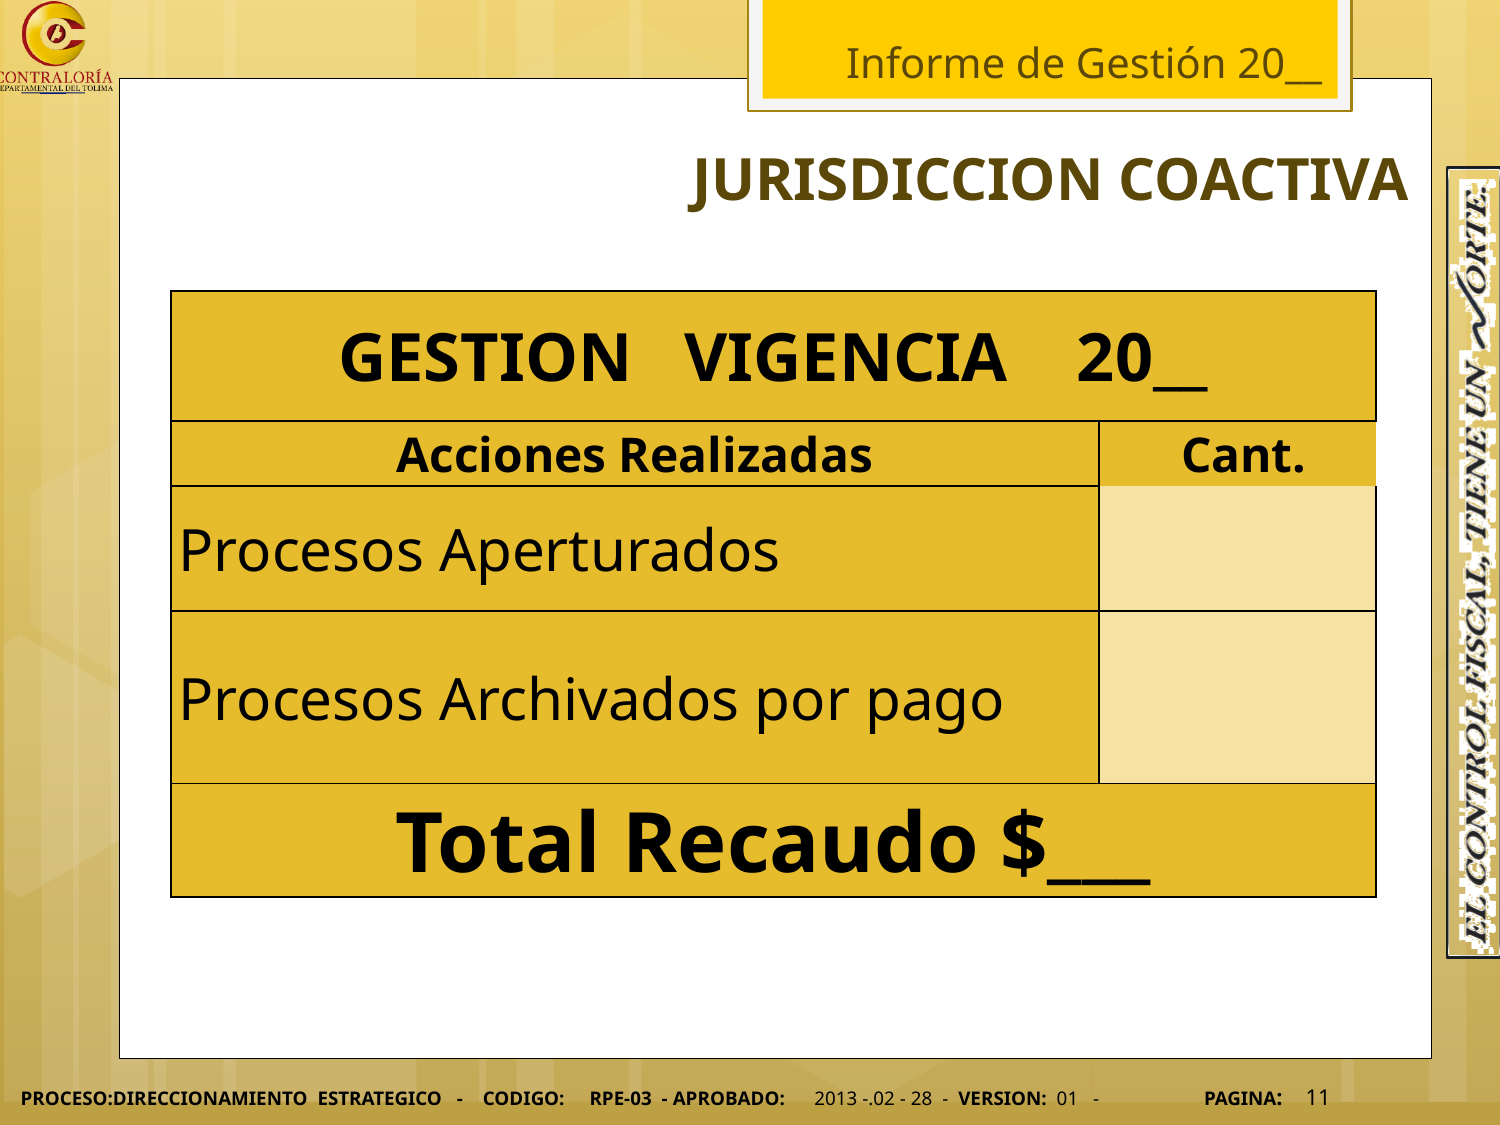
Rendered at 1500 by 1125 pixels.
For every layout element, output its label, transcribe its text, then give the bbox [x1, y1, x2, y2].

table_header GESTION VIGENCIA 20__ [172, 292, 1375, 420]
table_cell Acciones Realizadas [172, 422, 1098, 485]
table_cell Total Recaudo $___ [172, 784, 1375, 896]
table_cell [1100, 612, 1375, 783]
table_cell Procesos Archivados por pago [172, 612, 1098, 783]
picture [1446, 166, 1500, 959]
table_cell [1100, 486, 1375, 610]
table_cell Cant. [1100, 422, 1376, 486]
table_cell Procesos Aperturados [172, 487, 1098, 610]
picture [0, 1, 113, 94]
title JURISDICCION COACTIVA [270, 125, 1424, 220]
